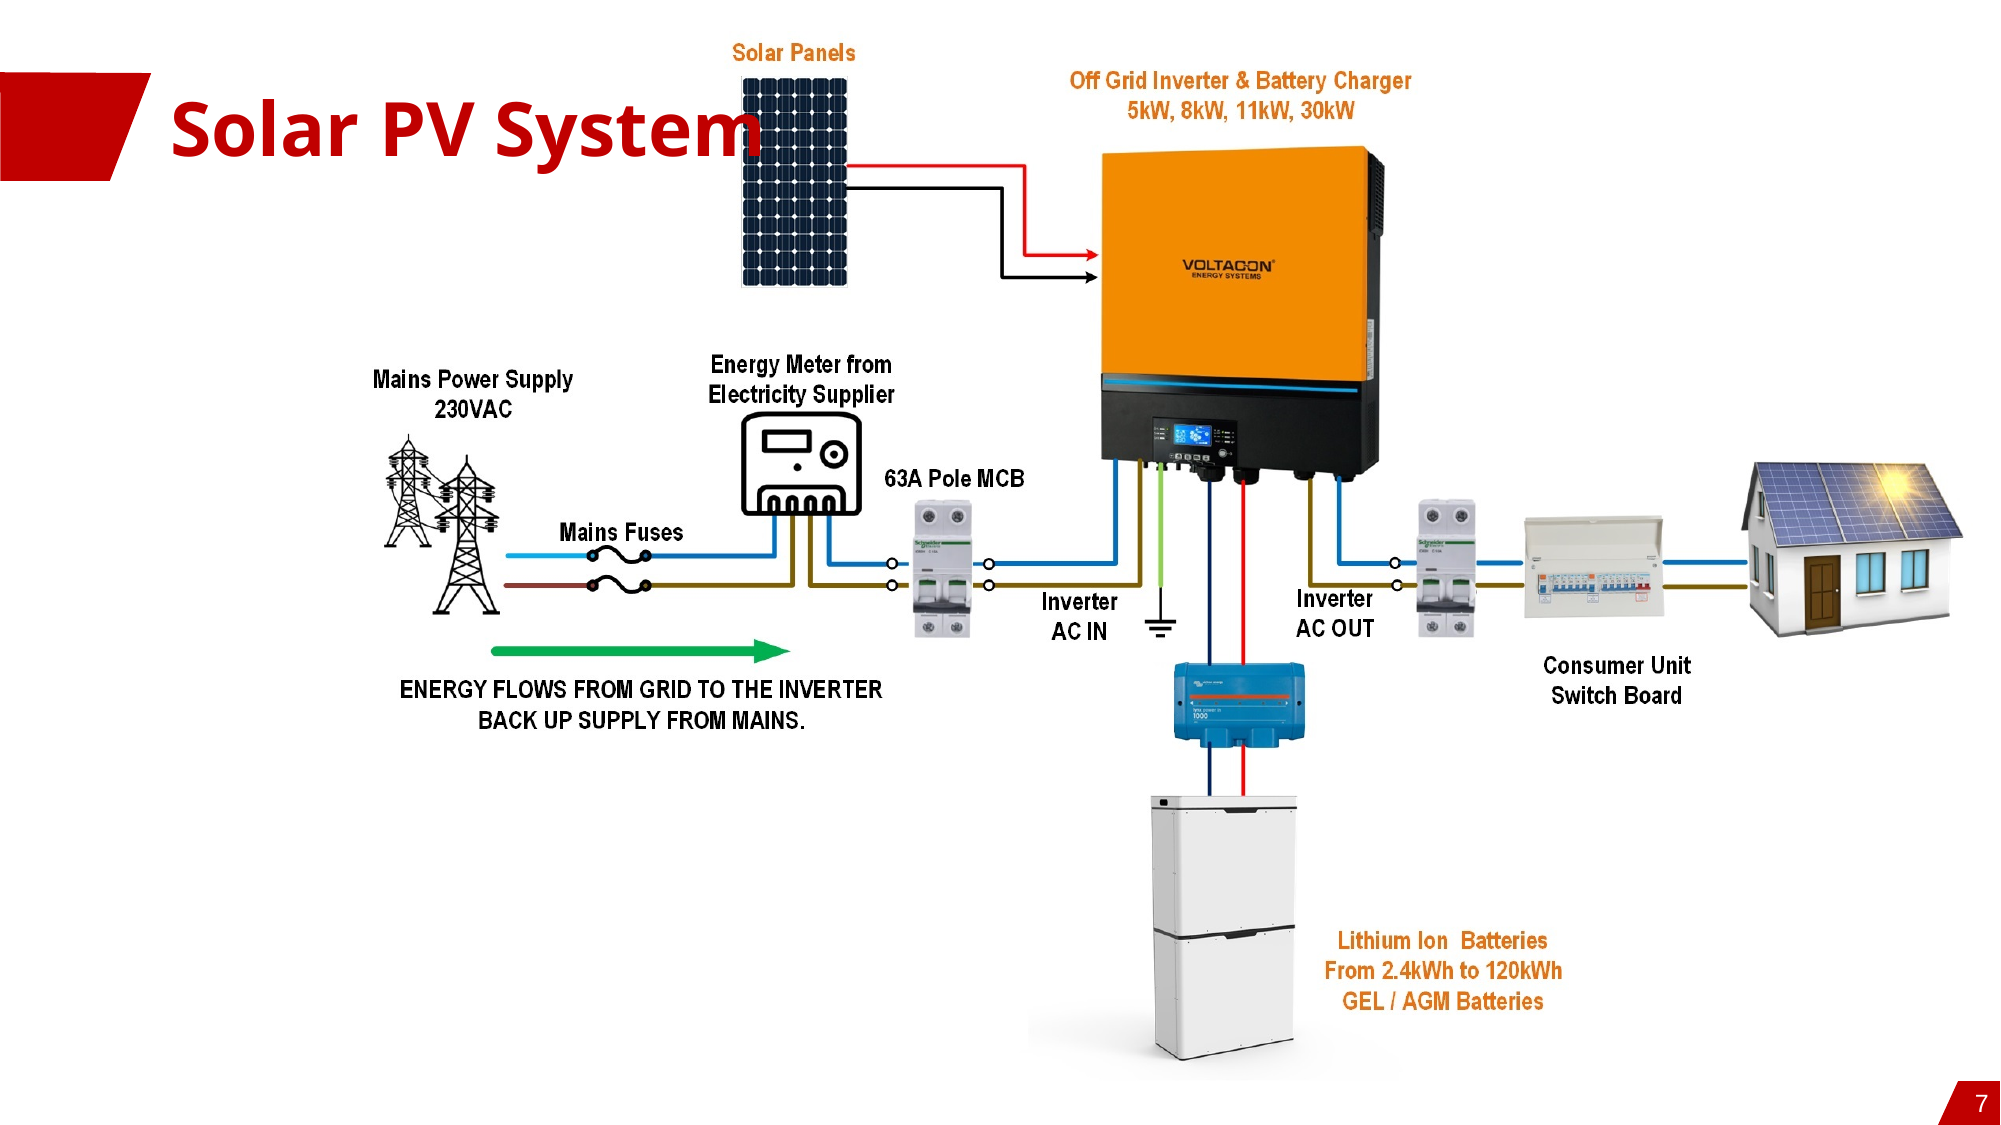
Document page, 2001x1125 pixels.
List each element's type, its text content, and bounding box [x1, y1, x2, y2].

title Solar PV System [158, 67, 303, 198]
picture [308, 30, 2000, 1081]
slide_number 7 [1662, 1089, 2000, 1125]
